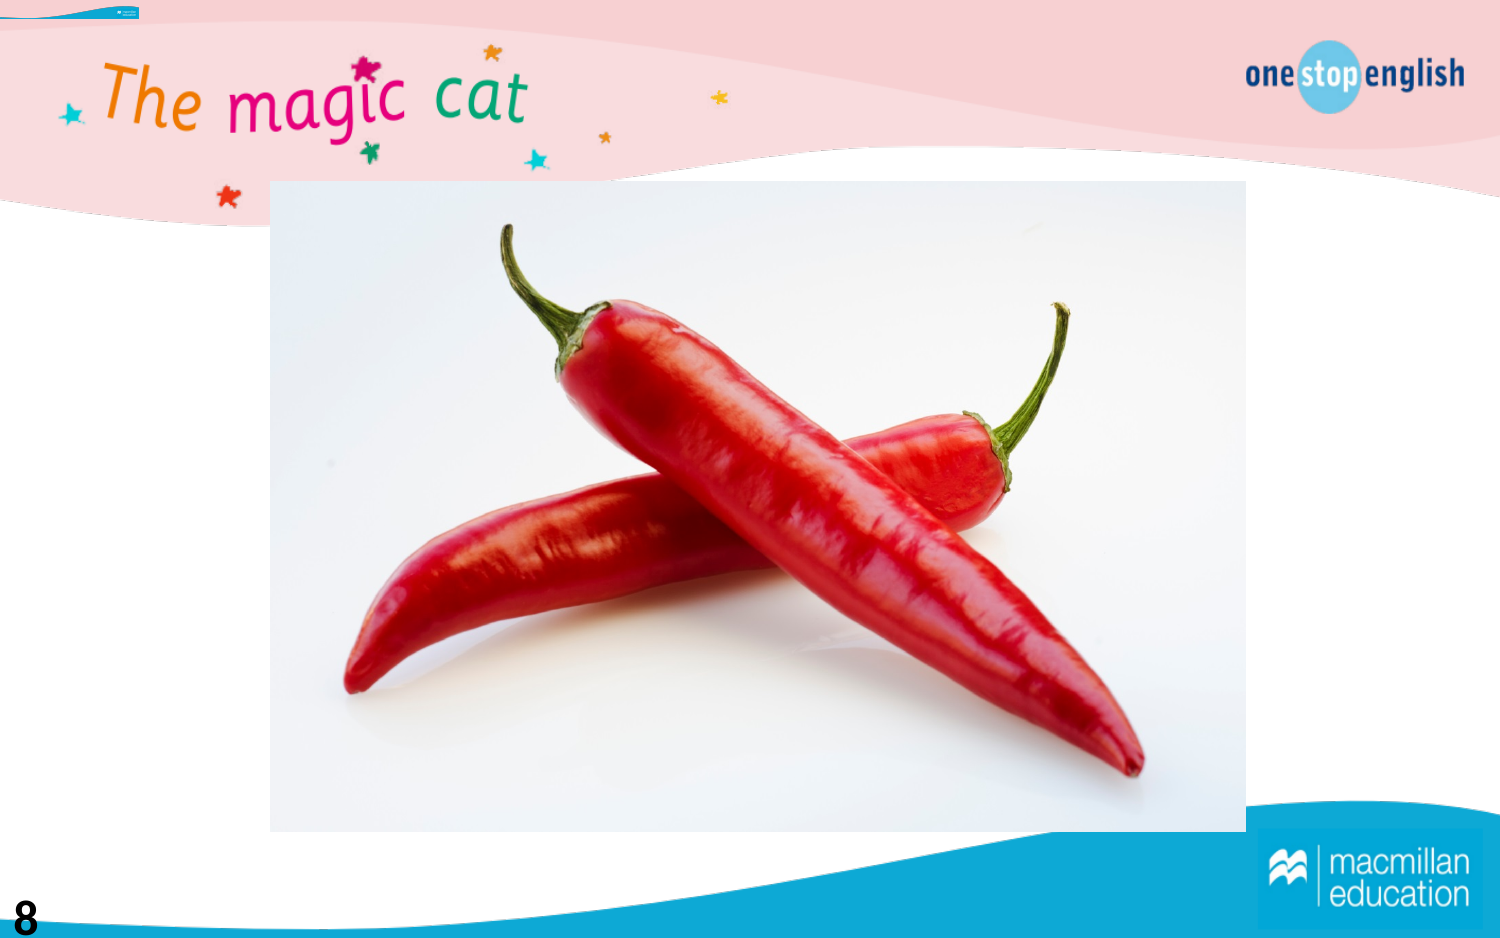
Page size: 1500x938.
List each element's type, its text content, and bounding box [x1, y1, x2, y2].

picture [270, 181, 1246, 832]
footer 8 [0, 890, 475, 938]
